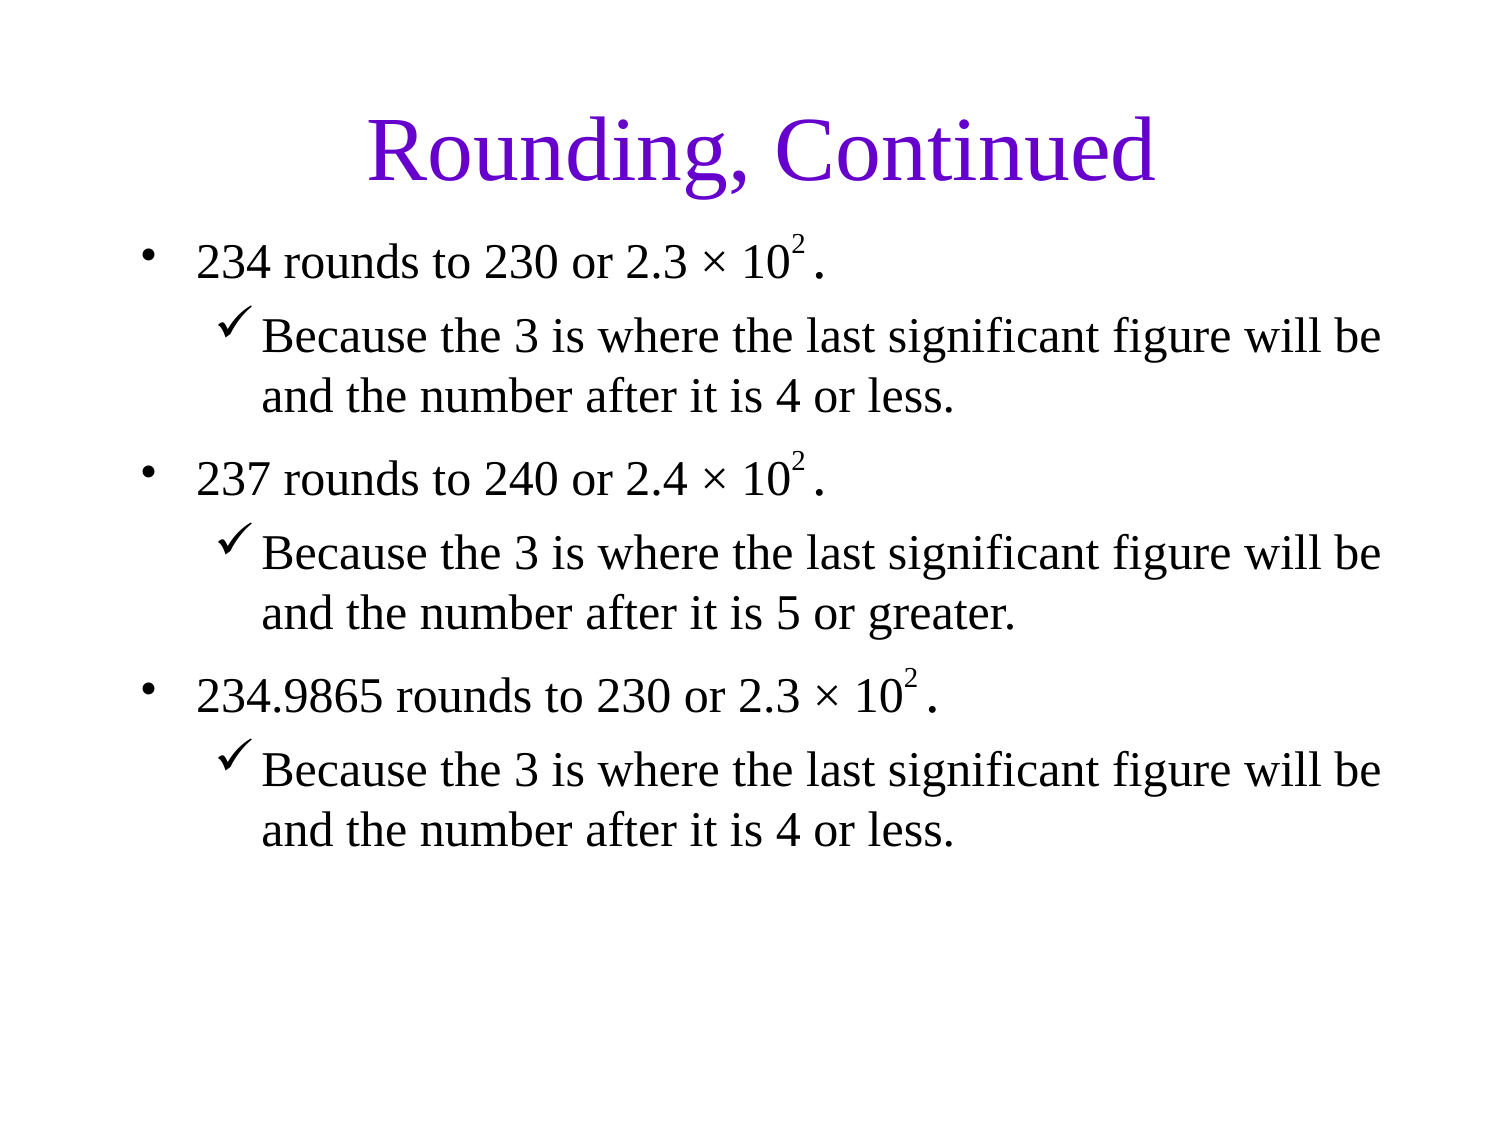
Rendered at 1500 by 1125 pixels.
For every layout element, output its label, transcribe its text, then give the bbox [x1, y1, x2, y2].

text_box 234 rounds to 230 or 2.3 × 102 . Because the 3 is where the last significant figure will be and the number after it is 4 or less. 237 rounds to 240 or 2.4 × 102 . Because the 3 is where the last significant figure will be and the number after it is 5 or greater. 234.9865 rounds to 230 or 2.3 × 102 . Because the 3 is where the last significant figure will be and the number after it is 4 or less. [124, 212, 1400, 1000]
text_box Rounding, Continued [124, 49, 1400, 212]
